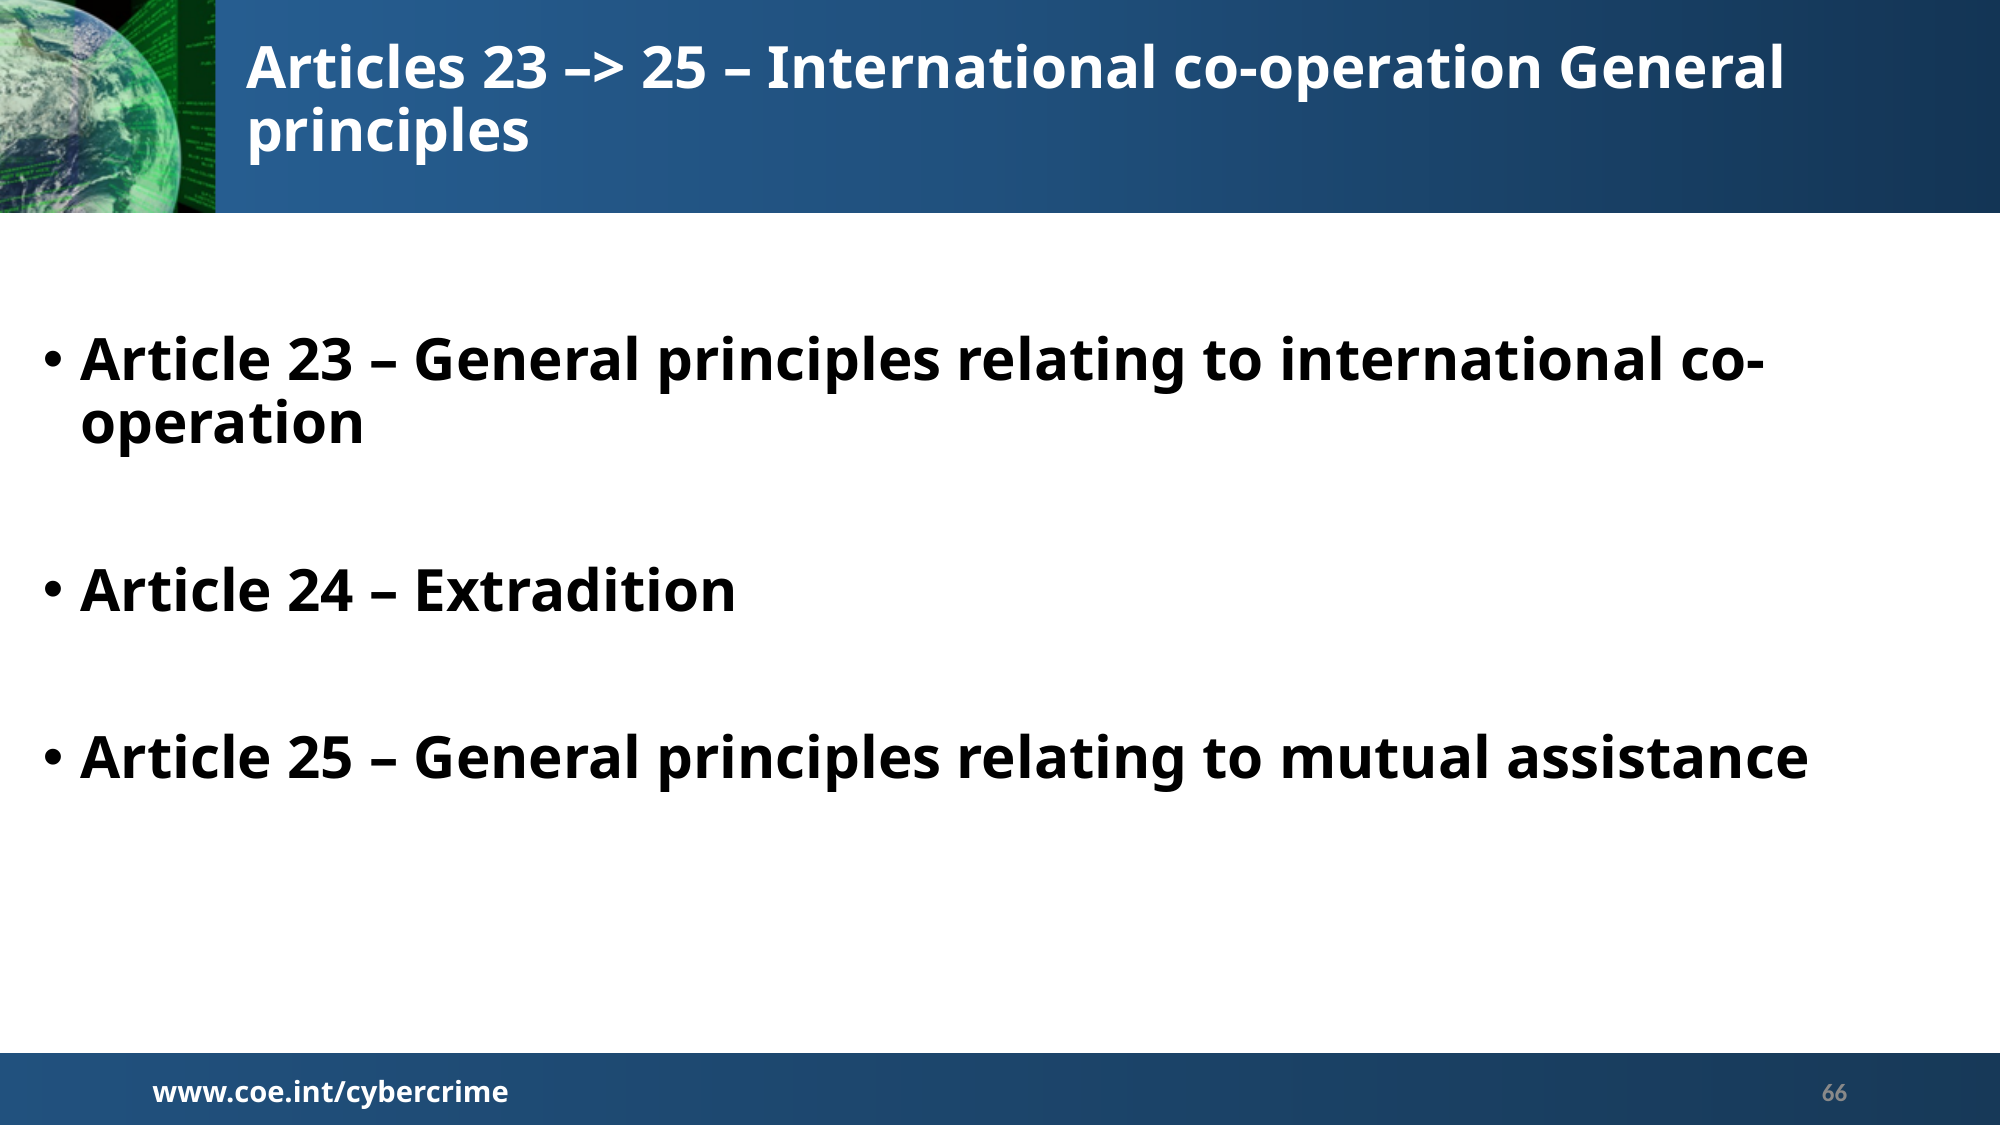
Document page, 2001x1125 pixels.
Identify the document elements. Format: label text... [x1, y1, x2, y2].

list Article 23 – General principles relating to international co-operation Article 24 – Extradition Article 25 – General principles relating to mutual assistance [27, 231, 1975, 1019]
slide_number 66 [1412, 1061, 1863, 1121]
picture [0, 0, 2000, 213]
title Articles 23 –> 25 – International co-operation General principles [231, 55, 1945, 148]
slide_number www.coe.int/cybercrime [137, 1061, 588, 1121]
